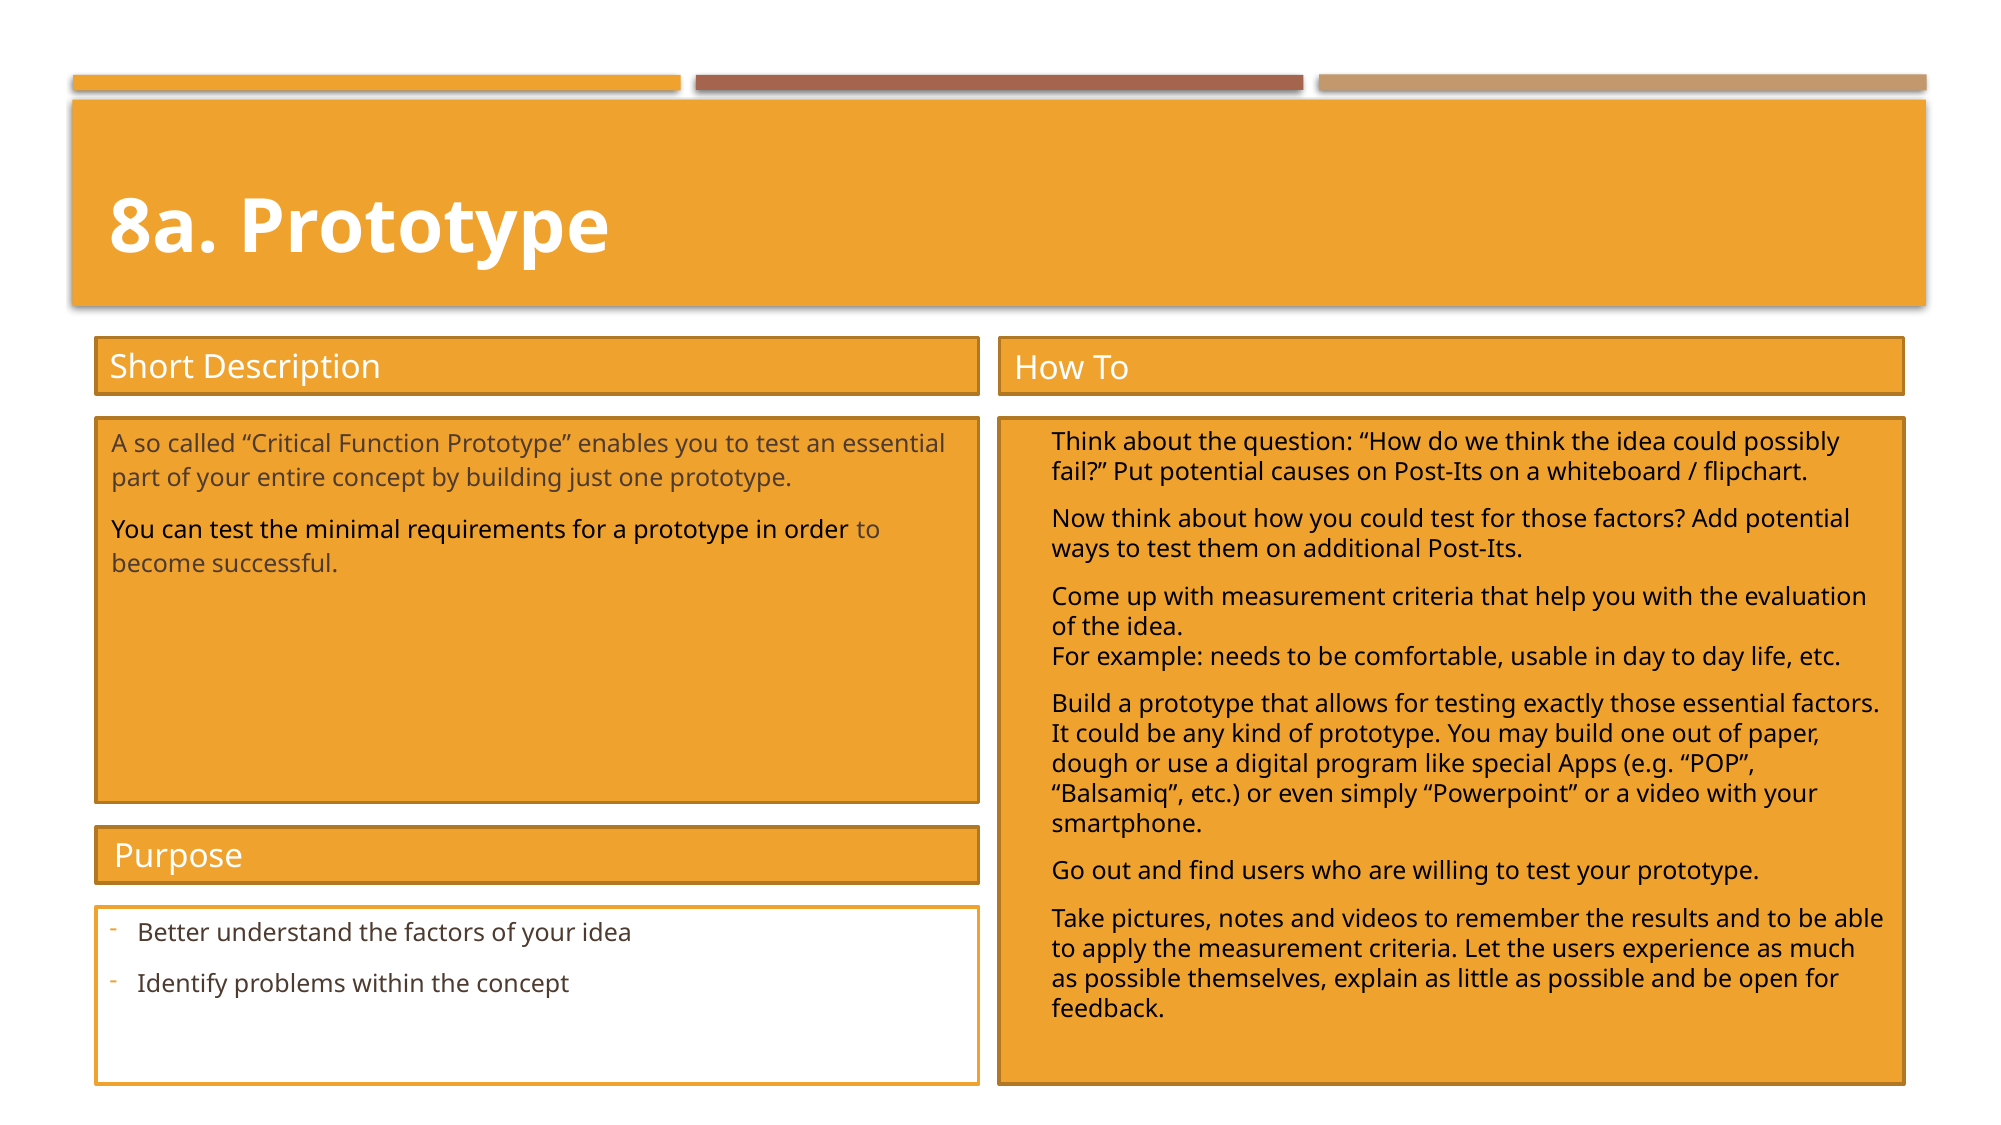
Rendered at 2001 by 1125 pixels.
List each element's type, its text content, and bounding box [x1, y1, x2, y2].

list Short Description [94, 337, 977, 394]
list Better understand the factors of your idea Identify problems within the concept [94, 906, 977, 1085]
list A so called “Critical Function Prototype” enables you to test an essential part of your entire concept by building just one prototype. You can test the minimal requirements for a prototype in order to become successful. [96, 418, 979, 803]
list Think about the question: “How do we think the idea could possibly fail?” Put potential causes on Post-Its on a whiteboard / flipchart. Now think about how you could test for those factors? Add potential ways to test them on additional Post-Its. Come up with measurement criteria that help you with the evaluation of the idea. For example: needs to be comfortable, usable in day to day life, etc. Build a prototype that allows for testing exactly those essential factors. It could be any kind of prototype. You may build one out of paper, dough or use a digital program like special Apps (e.g. “POP”, “Balsamiq”, etc.) or even simply “Powerpoint” or a video with your smartphone. Go out and find users who are willing to test your prototype. Take pictures, notes and videos to remember the results and to be able to apply the measurement criteria. Let the users experience as much as possible themselves, explain as little as possible and be open for feedback. [999, 418, 1904, 1085]
list Purpose [98, 826, 982, 883]
title 8a. Prototype [94, 119, 1904, 282]
list How To [999, 338, 1904, 395]
